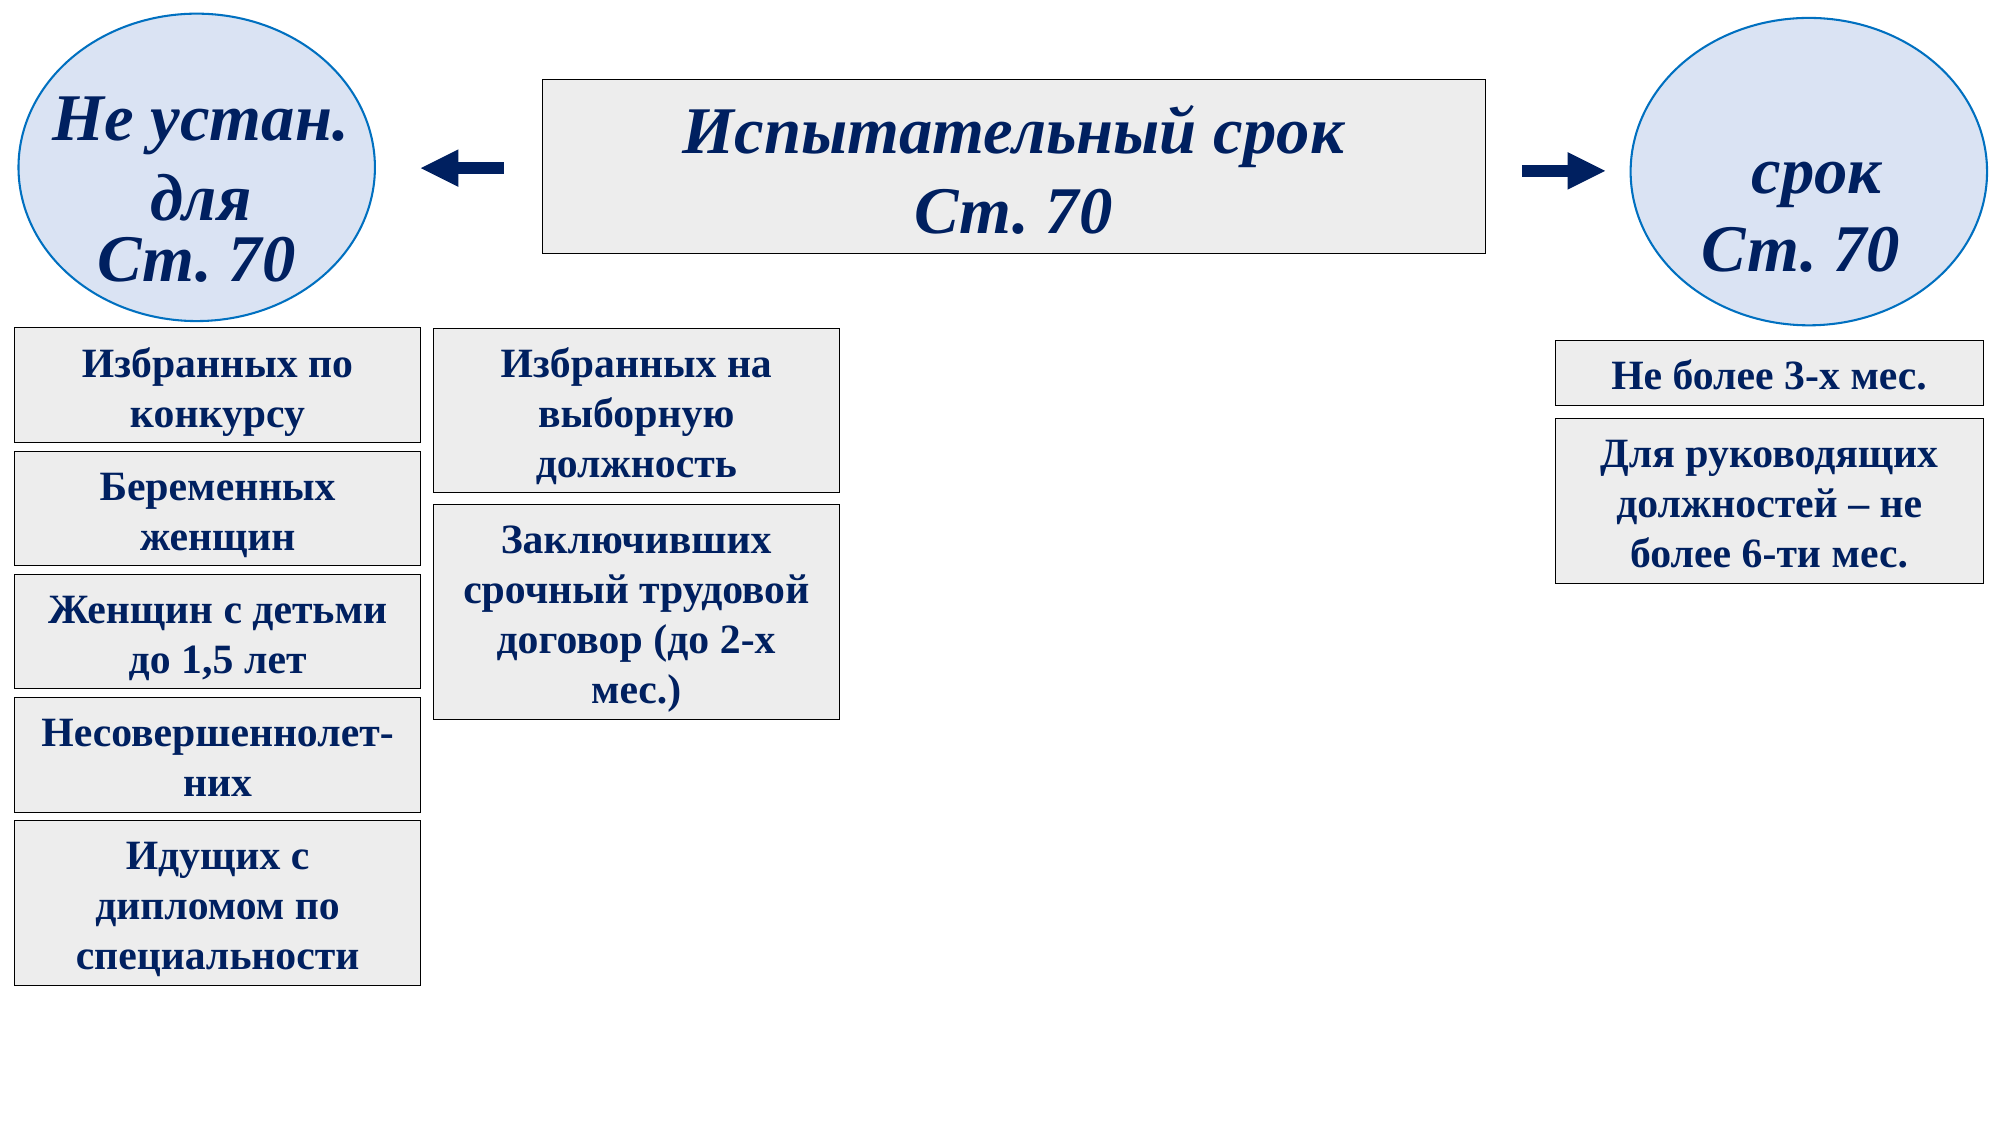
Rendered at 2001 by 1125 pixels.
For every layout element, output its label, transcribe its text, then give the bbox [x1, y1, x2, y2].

text_box Беременных женщин [14, 451, 421, 566]
text_box Ст. 70 [14, 207, 379, 303]
text_box Испытательный срок Ст. 70 [542, 79, 1486, 254]
text_box [1696, 292, 1922, 327]
text_box Не более 3-х мес. [1555, 340, 1984, 406]
text_box Для руководящих должностей – не более 6-ти мес. [1555, 418, 1984, 584]
text_box Ст. 70 [1619, 197, 1984, 292]
text_box Не устан. для [3, 66, 398, 242]
text_box Женщин с детьми до 1,5 лет [14, 574, 421, 689]
text_box срок [1634, 119, 1999, 215]
text_box [1640, 16, 1978, 119]
text_box [1629, 137, 1634, 197]
text_box Заключивших срочный трудовой договор (до 2-х мес.) [433, 504, 840, 720]
text_box [110, 303, 283, 323]
text_box Избранных на выборную должность [433, 328, 840, 493]
text_box Избранных по конкурсу [14, 327, 421, 443]
text_box Идущих с дипломом по специальности [14, 820, 421, 986]
text_box [61, 12, 333, 66]
text_box Несовершеннолет-них [14, 697, 421, 813]
